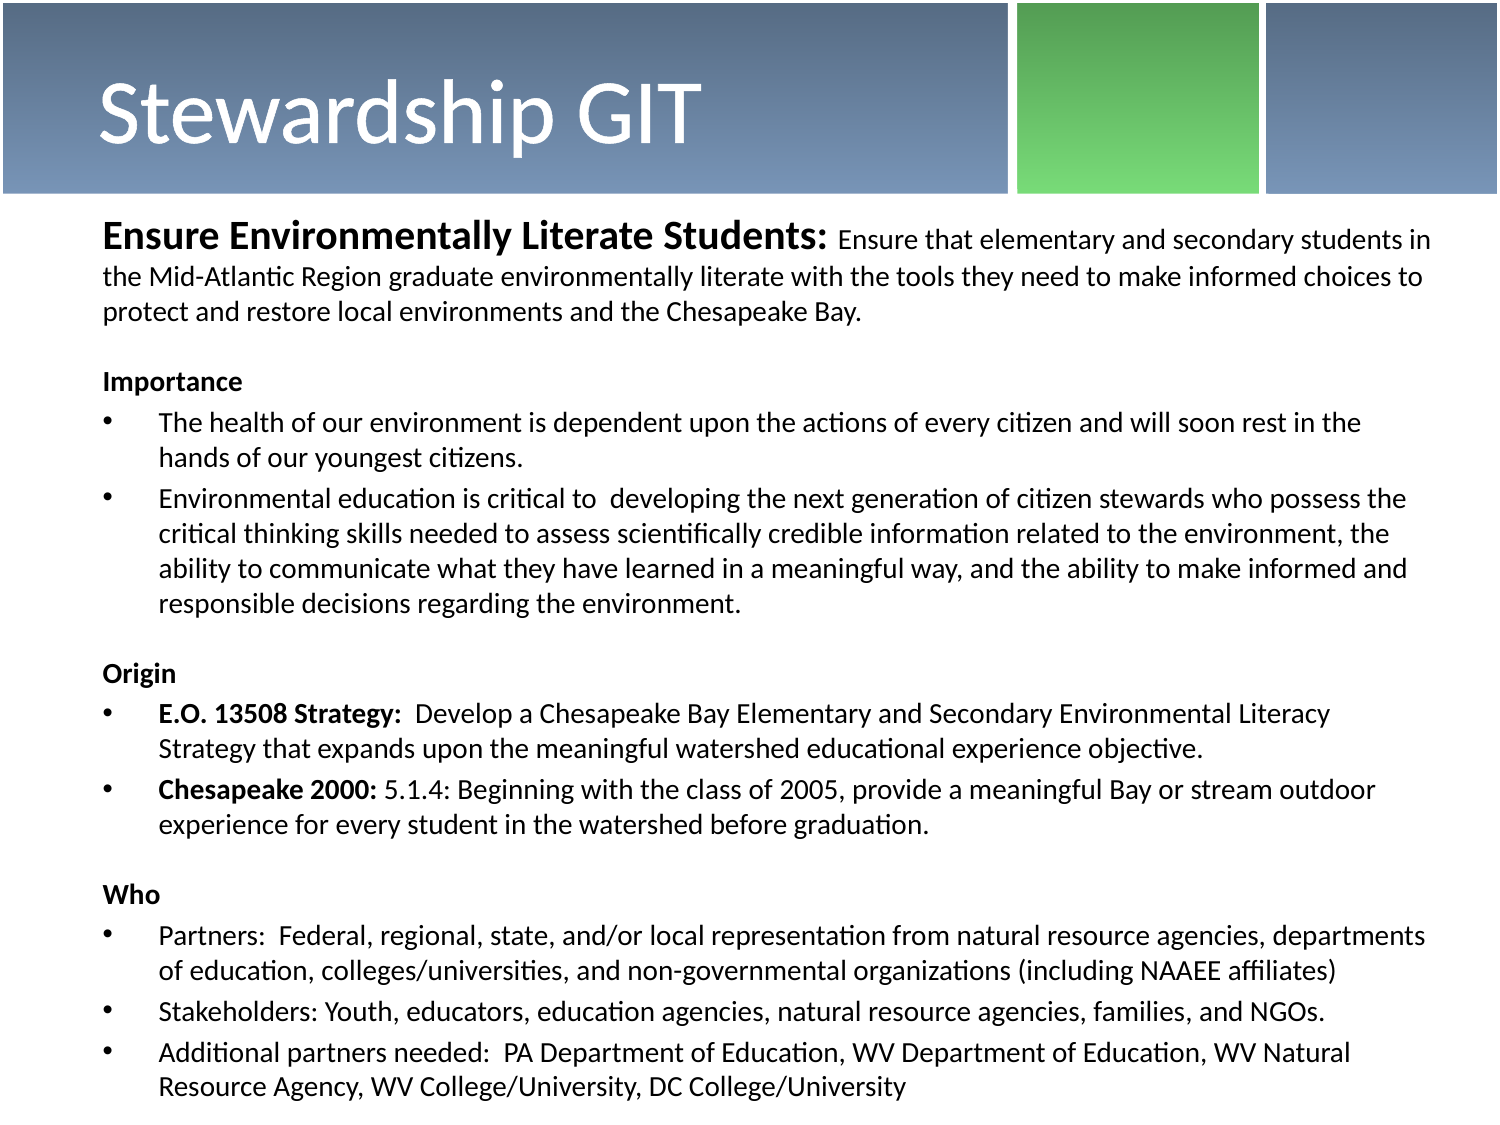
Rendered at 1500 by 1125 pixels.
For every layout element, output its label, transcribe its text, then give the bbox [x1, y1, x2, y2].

list Ensure Environmentally Literate Students: Ensure that elementary and secondary students in the Mid-Atlantic Region graduate environmentally literate with the tools they need to make informed choices to protect and restore local environments and the Chesapeake Bay. Importance The health of our environment is dependent upon the actions of every citizen and will soon rest in the hands of our youngest citizens. Environmental education is critical to developing the next generation of citizen stewards who possess the critical thinking skills needed to assess scientifically credible information related to the environment, the ability to communicate what they have learned in a meaningful way, and the ability to make informed and responsible decisions regarding the environment. Origin E.O. 13508 Strategy: Develop a Chesapeake Bay Elementary and Secondary Environmental Literacy Strategy that expands upon the meaningful watershed educational experience objective. Chesapeake 2000: 5.1.4: Beginning with the class of 2005, provide a meaningful Bay or stream outdoor experience for every student in the watershed before graduation. Who Partners: Federal, regional, state, and/or local representation from natural resource agencies, departments of education, colleges/universities, and non-governmental organizations (including NAAEE affiliates) Stakeholders: Youth, educators, education agencies, natural resource agencies, families, and NGOs. Additional partners needed: PA Department of Education, WV Department of Education, WV Natural Resource Agency, WV College/University, DC College/University [87, 210, 1450, 1125]
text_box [0, 0, 1500, 201]
